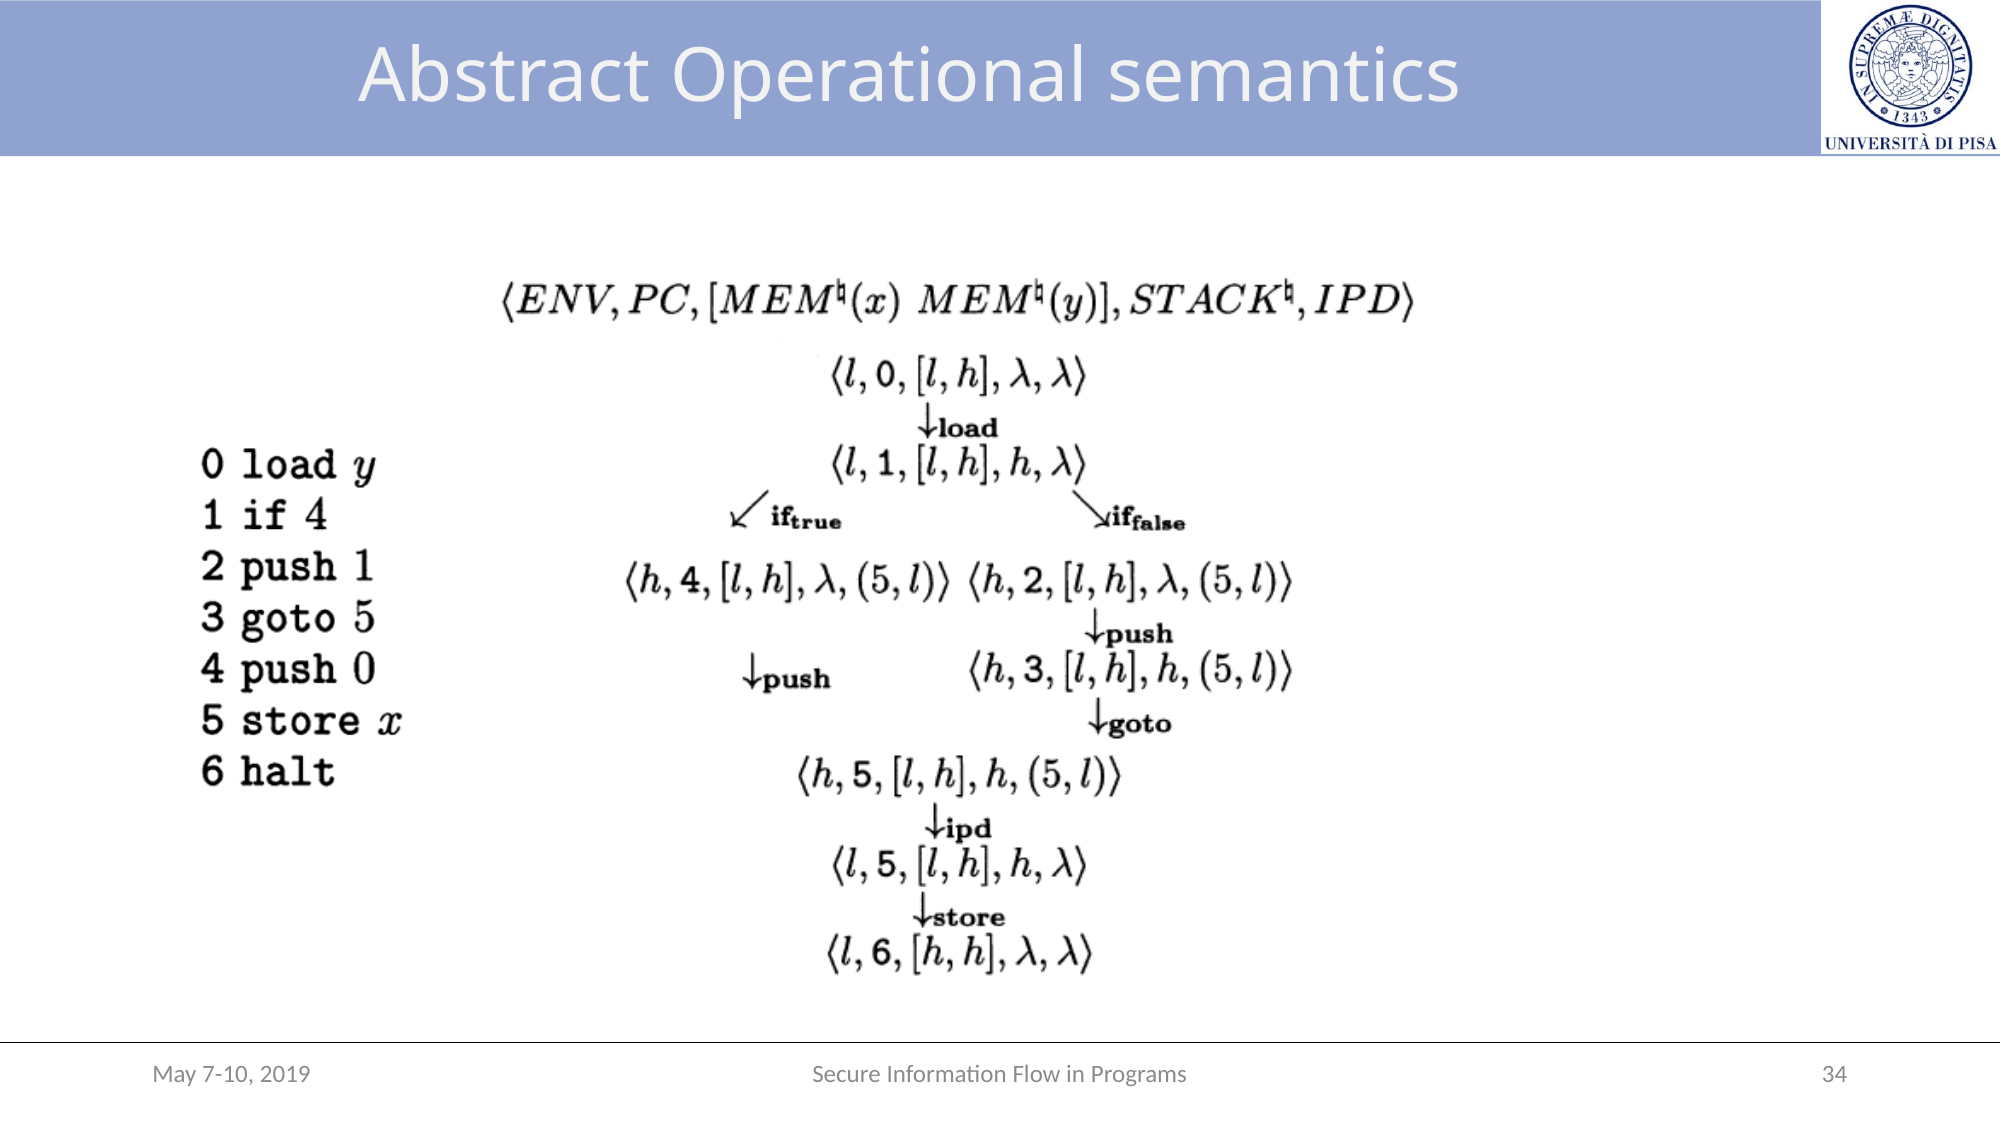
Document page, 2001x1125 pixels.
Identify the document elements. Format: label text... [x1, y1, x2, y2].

footer Secure Information Flow in Programs [662, 1042, 1338, 1103]
picture [177, 241, 1548, 1003]
picture [1822, 0, 2000, 154]
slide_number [137, 1042, 588, 1103]
title Abstract Operational semantics [0, 0, 1822, 154]
slide_number 34 [1412, 1042, 1863, 1103]
